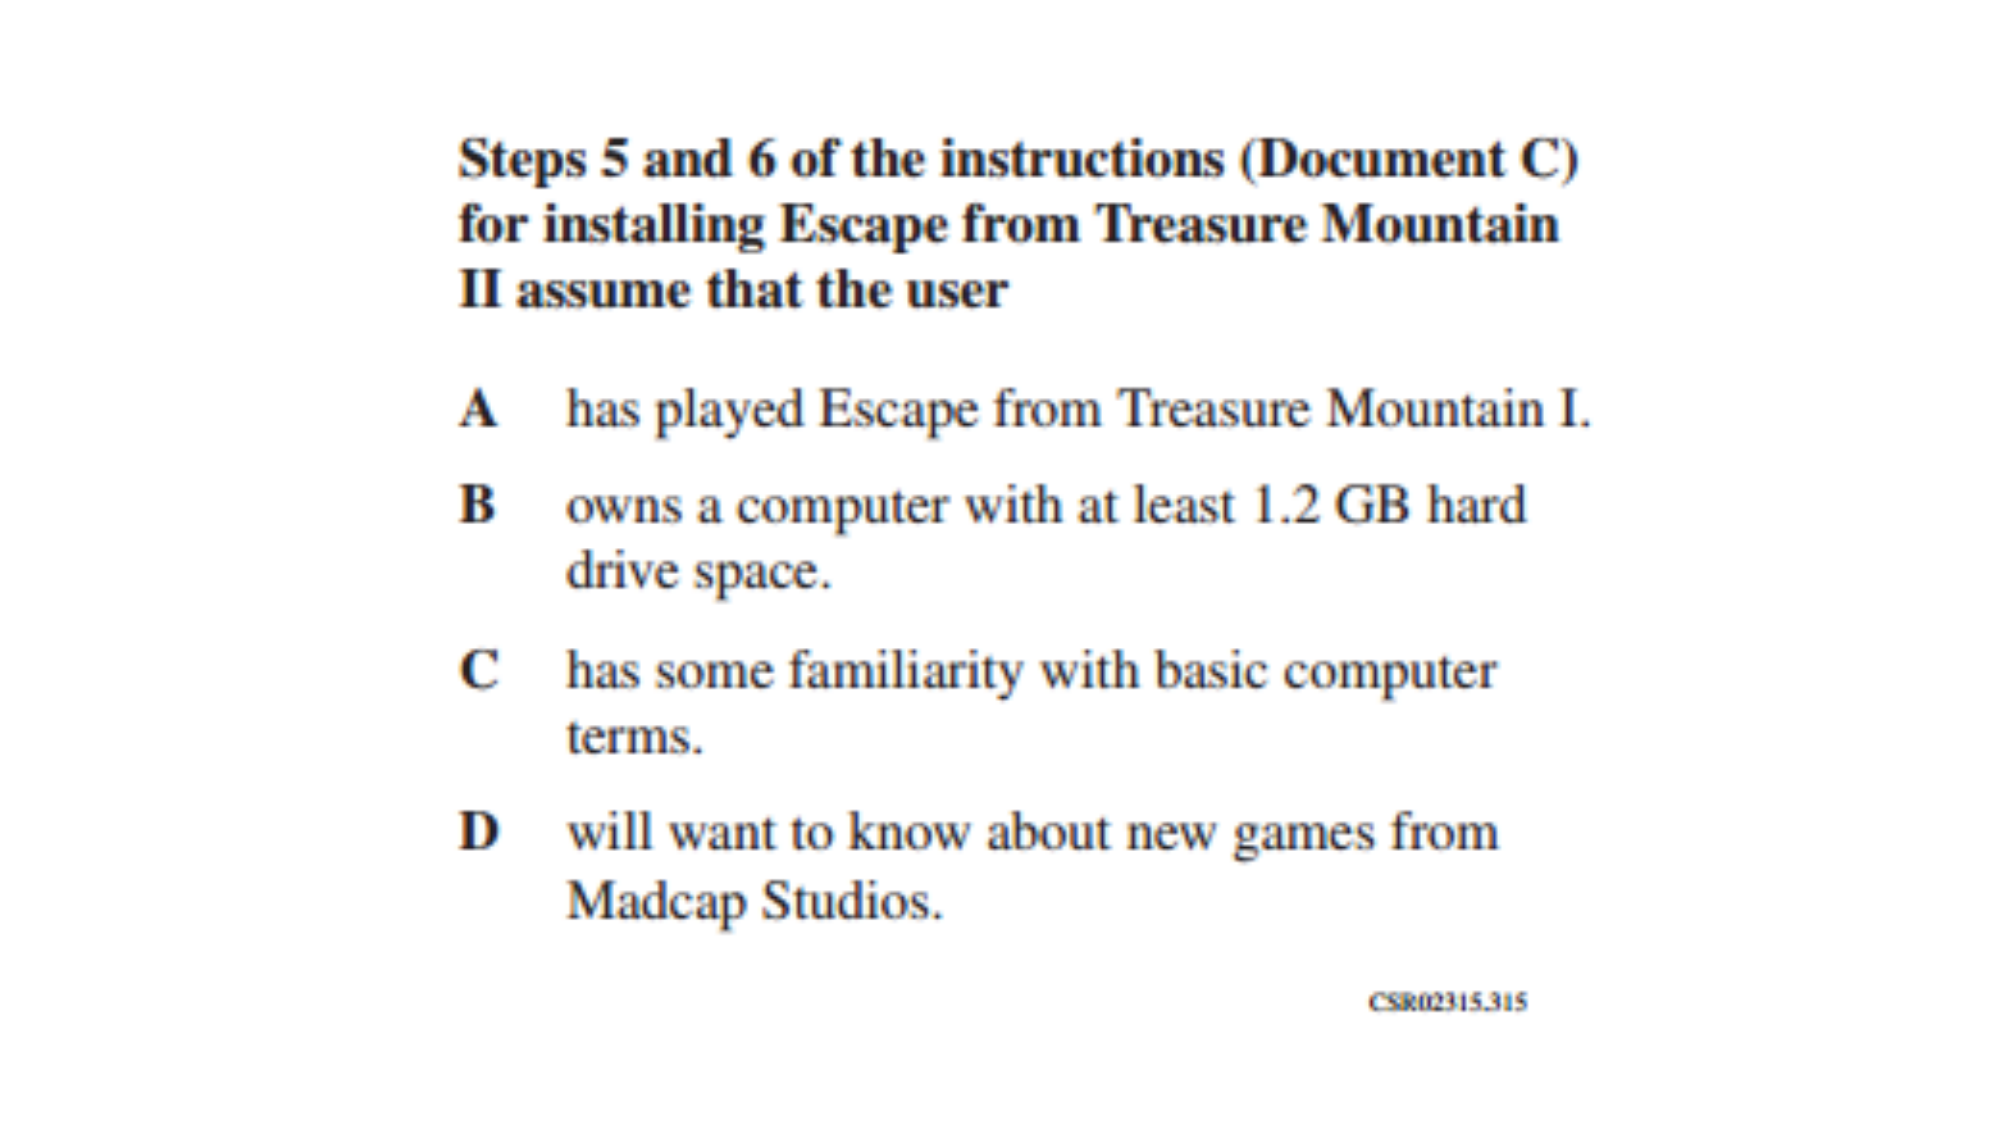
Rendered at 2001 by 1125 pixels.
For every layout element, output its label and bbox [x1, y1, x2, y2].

picture [440, 101, 1617, 1047]
